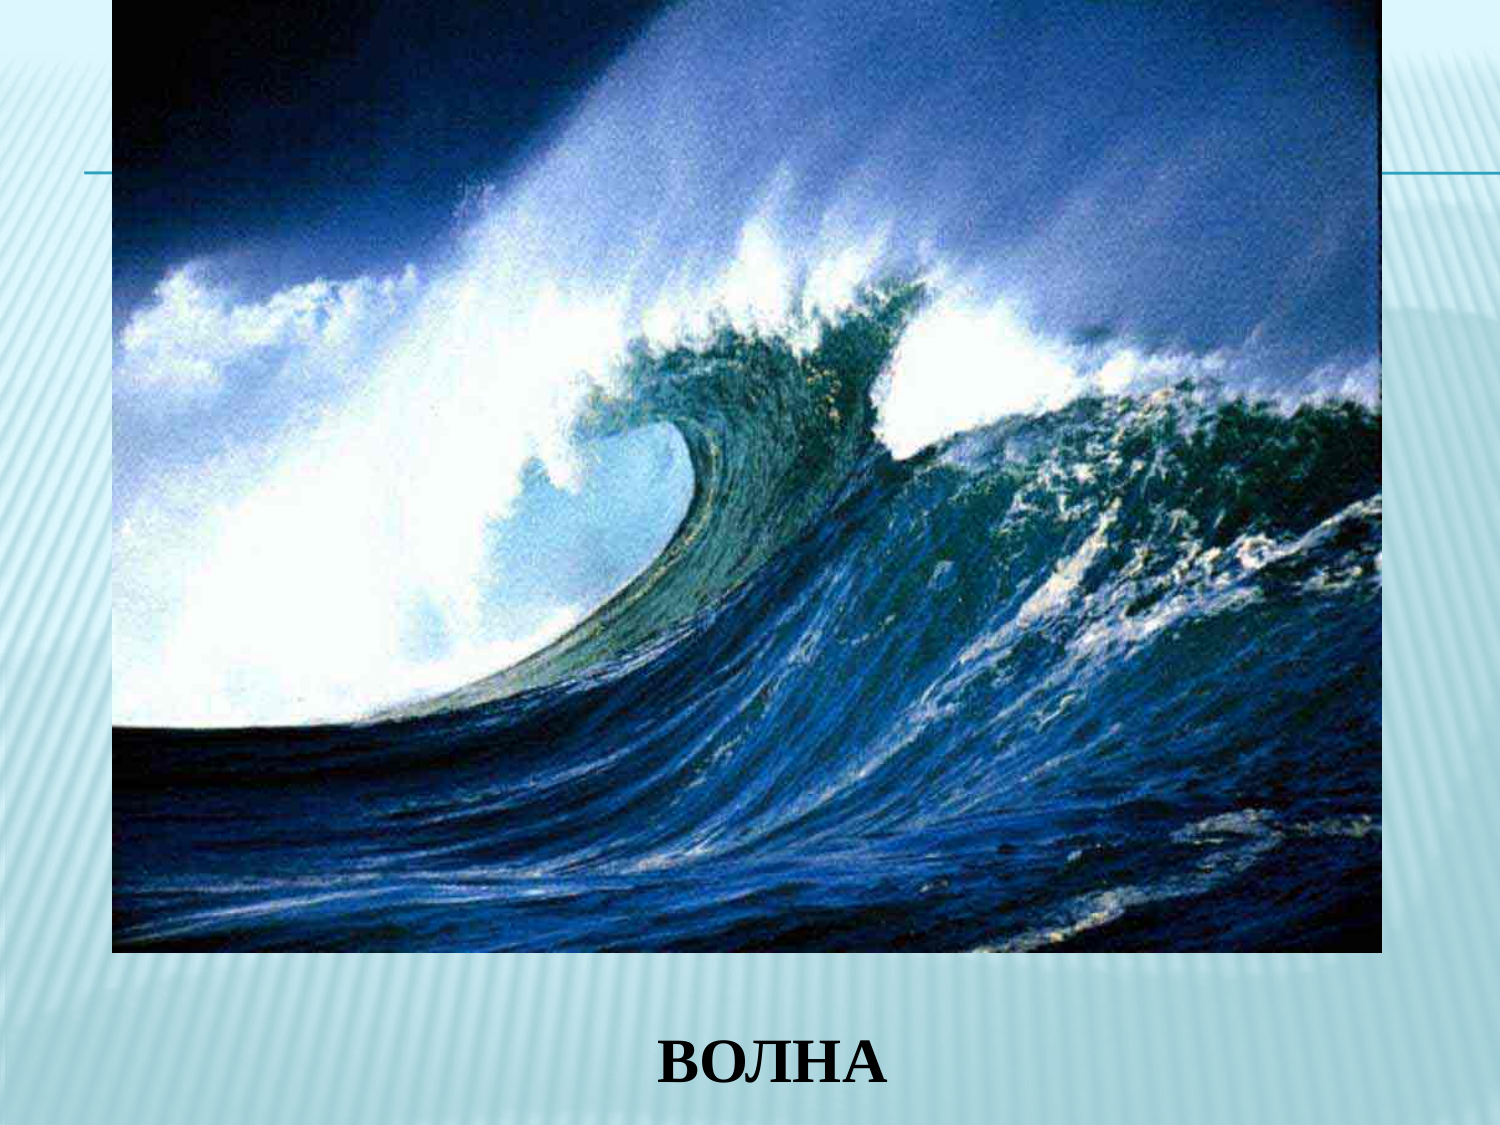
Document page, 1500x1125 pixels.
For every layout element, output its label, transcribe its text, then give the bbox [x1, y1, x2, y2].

picture [111, 0, 1383, 953]
title волна [75, 1011, 1471, 1103]
